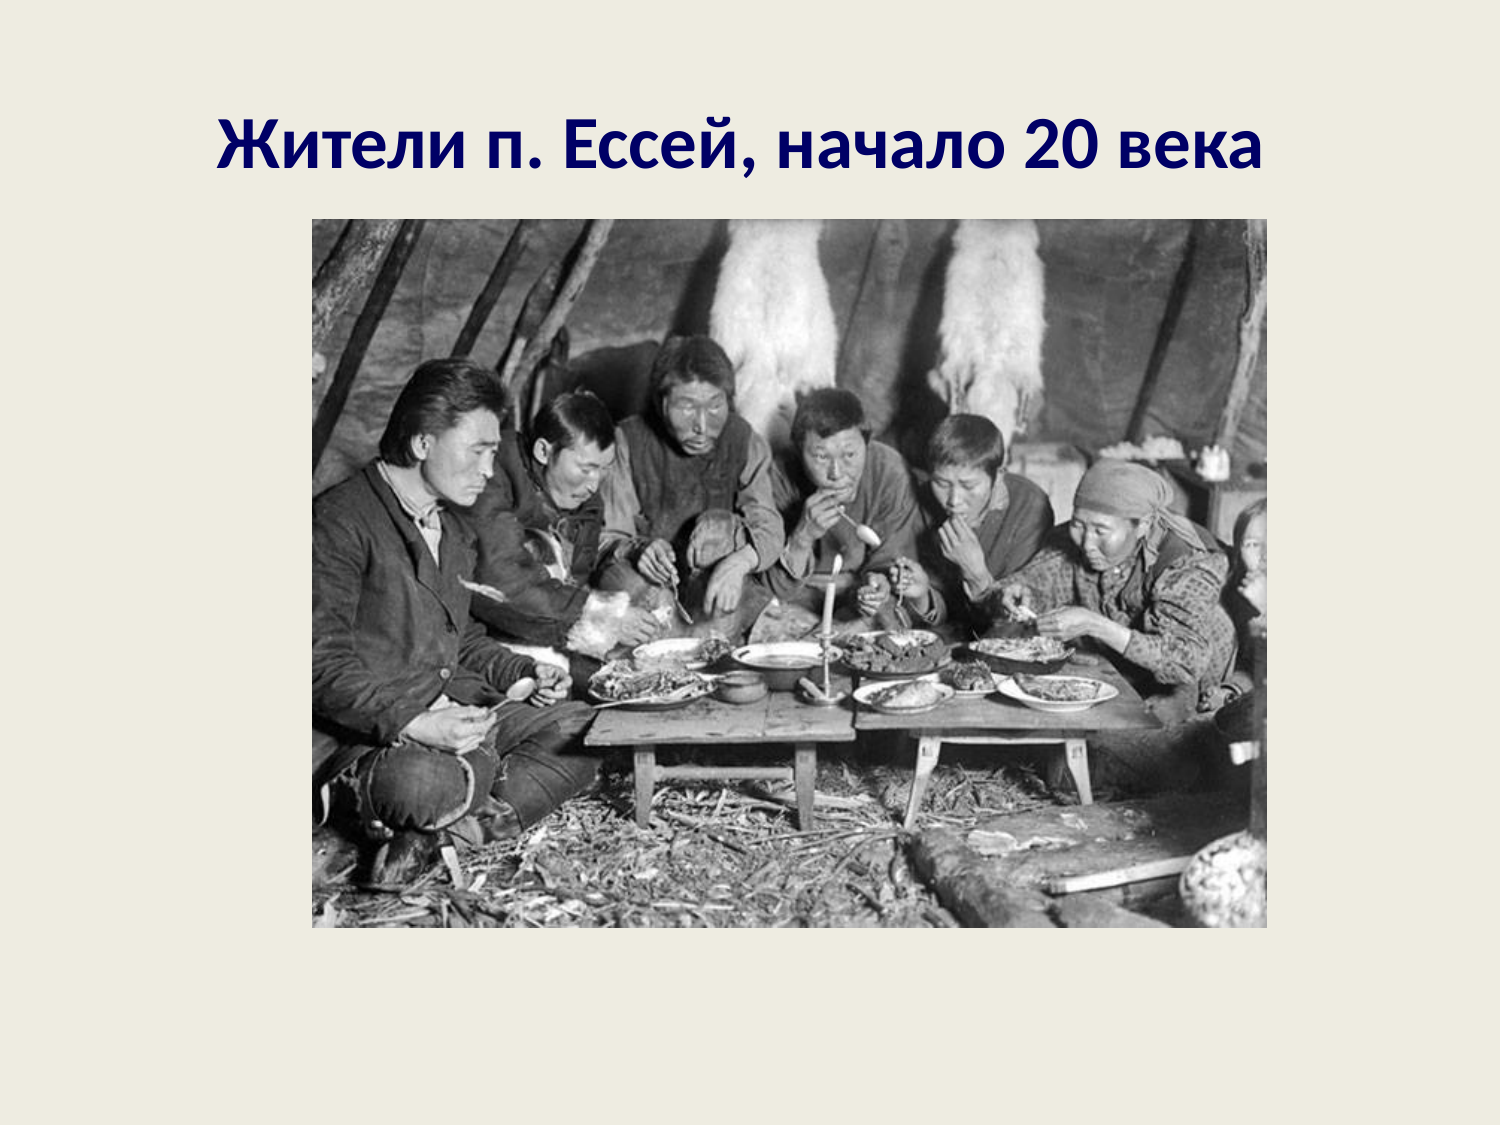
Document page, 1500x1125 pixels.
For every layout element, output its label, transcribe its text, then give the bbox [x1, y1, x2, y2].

title Жители п. Ессей, начало 20 века [75, 45, 1425, 233]
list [312, 219, 1267, 928]
